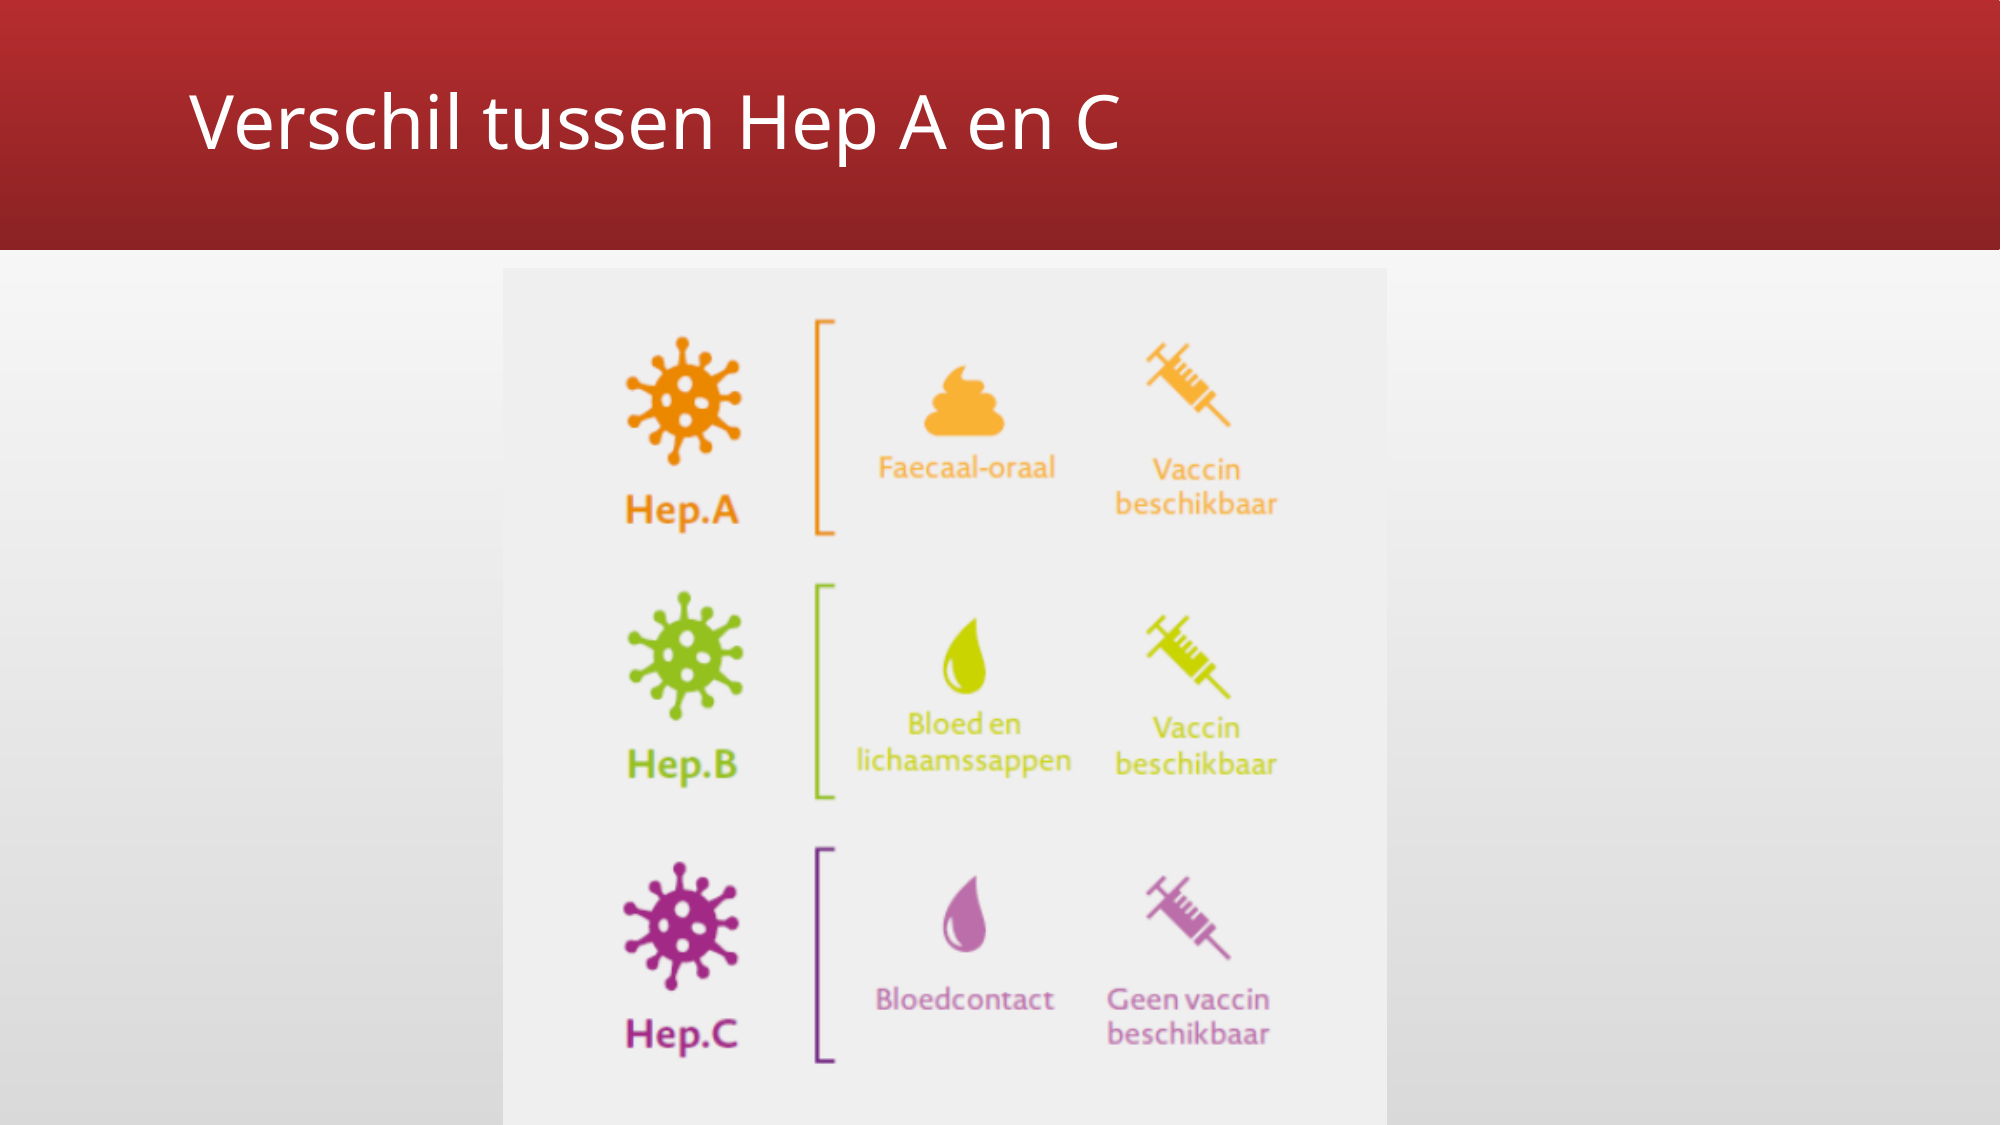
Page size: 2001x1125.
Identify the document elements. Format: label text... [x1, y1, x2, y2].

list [503, 268, 1387, 1125]
title Verschil tussen Hep A en C [174, 16, 1825, 234]
